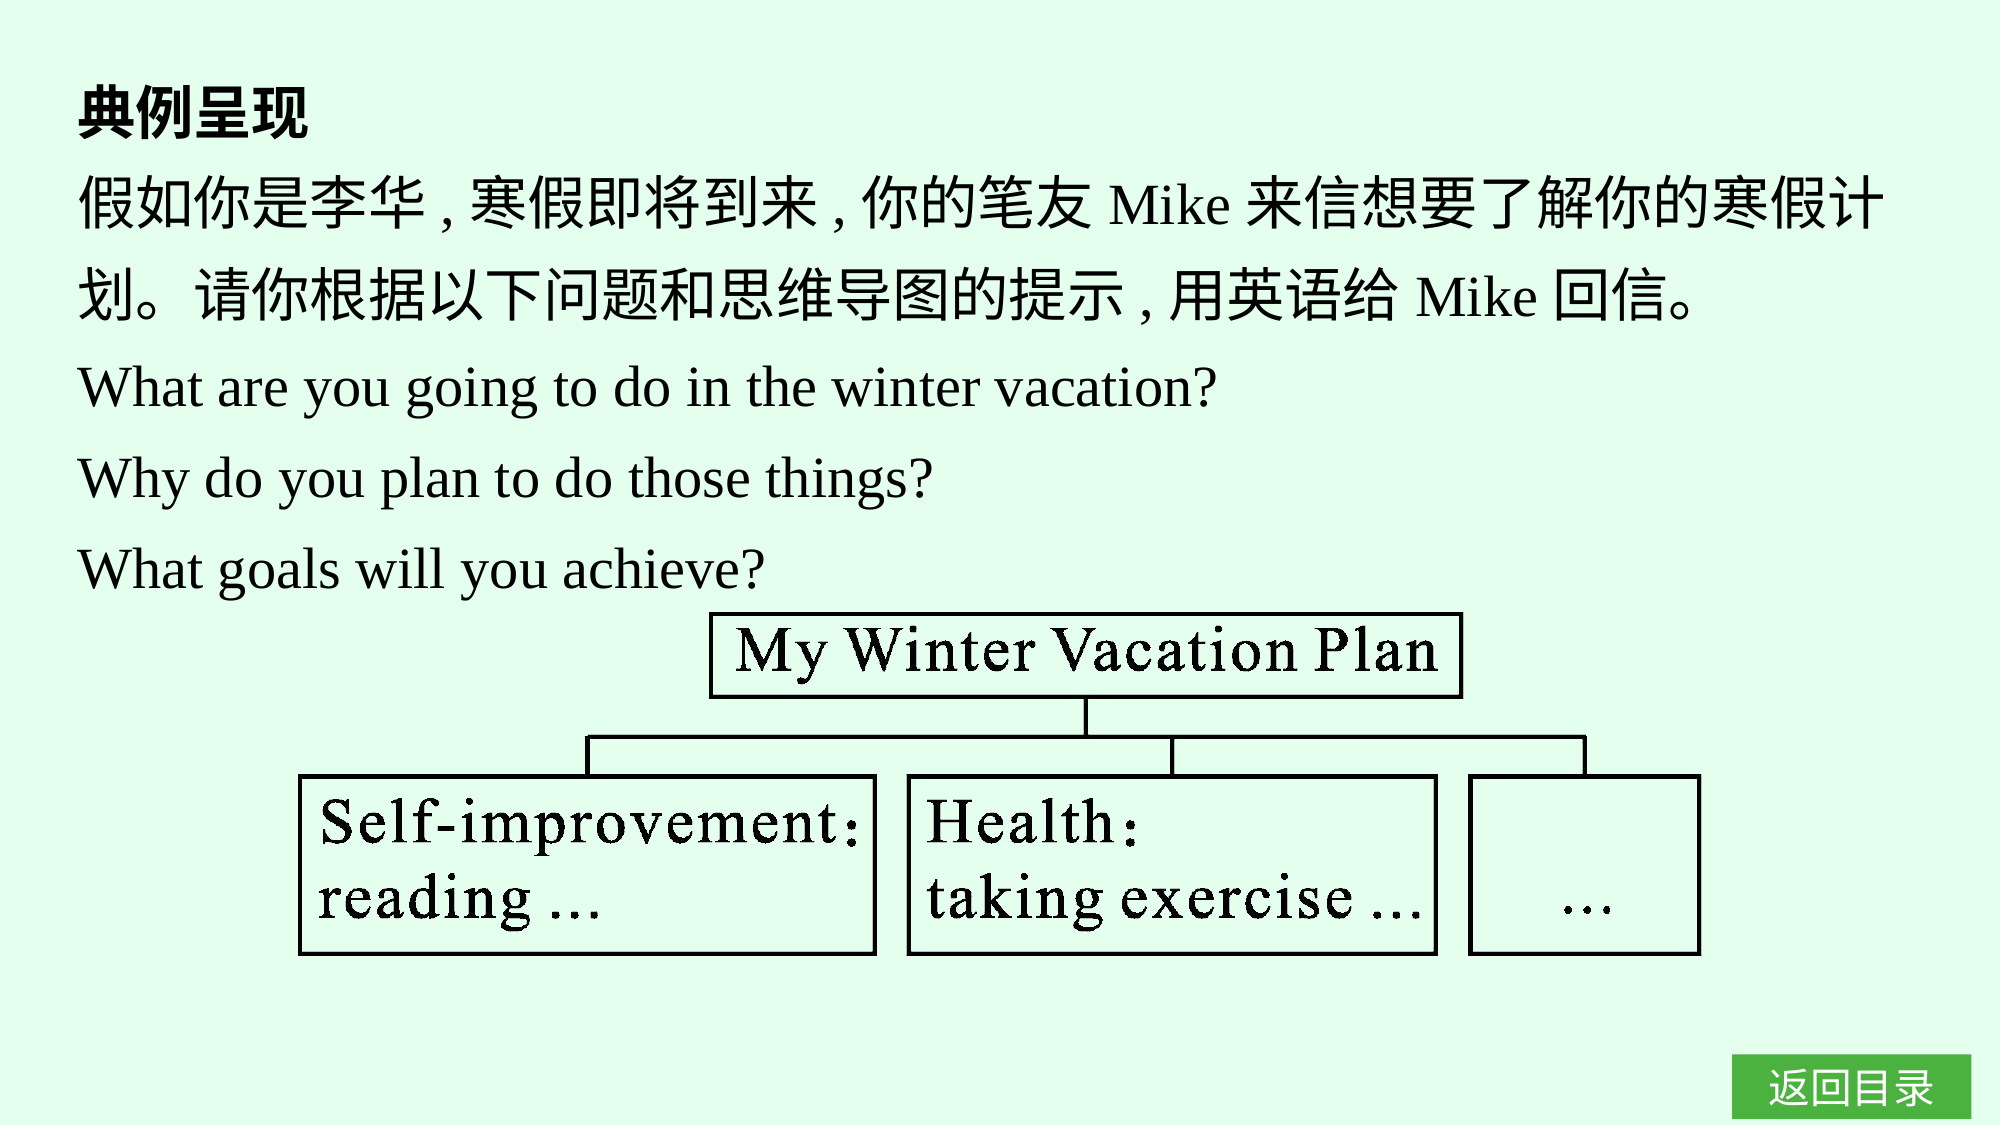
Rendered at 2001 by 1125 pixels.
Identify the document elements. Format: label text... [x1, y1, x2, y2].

text_box 典例呈现 假如你是李华,寒假即将到来,你的笔友Mike来信想要了解你的寒假计划。请你根据以下问题和思维导图的提示,用英语给Mike回信。 What are you going to do in the winter vacation? Why do you plan to do those things? What goals will you achieve? [62, 47, 1938, 608]
picture [295, 609, 1705, 961]
